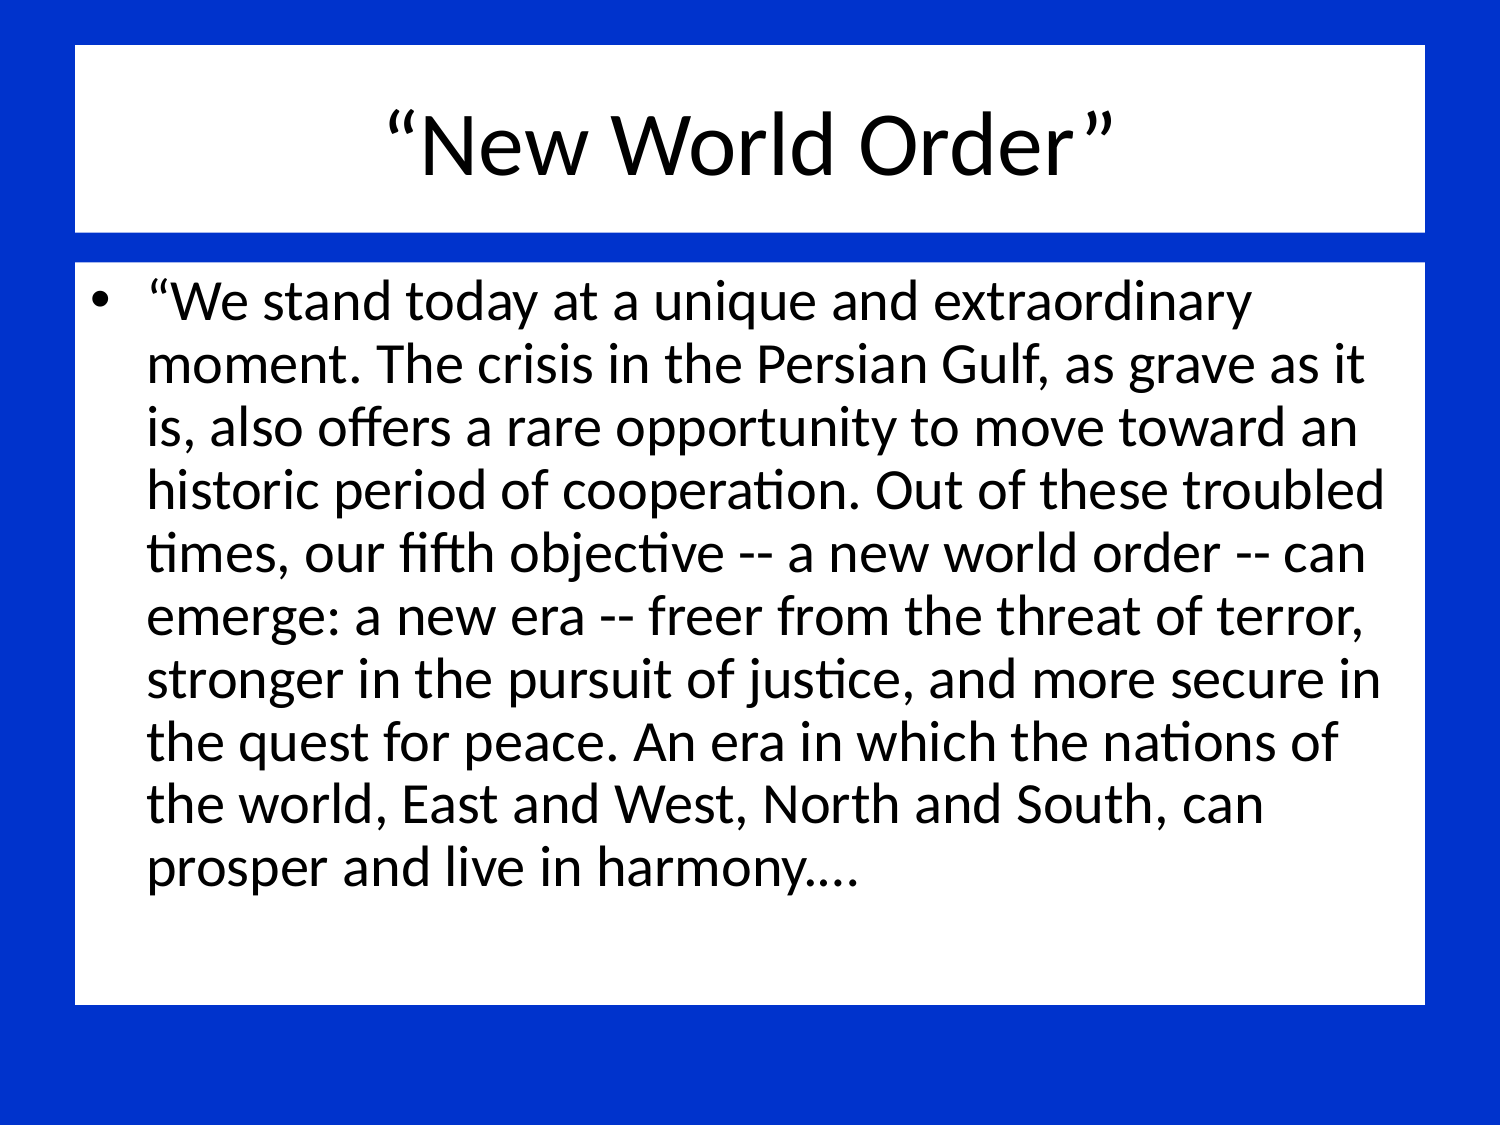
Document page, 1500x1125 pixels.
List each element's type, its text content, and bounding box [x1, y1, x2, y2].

title “New World Order” [75, 45, 1425, 233]
list “We stand today at a unique and extraordinary moment. The crisis in the Persian Gulf, as grave as it is, also offers a rare opportunity to move toward an historic period of cooperation. Out of these troubled times, our fifth objective -- a new world order -- can emerge: a new era -- freer from the threat of terror, stronger in the pursuit of justice, and more secure in the quest for peace. An era in which the nations of the world, East and West, North and South, can prosper and live in harmony.… [75, 262, 1425, 1005]
